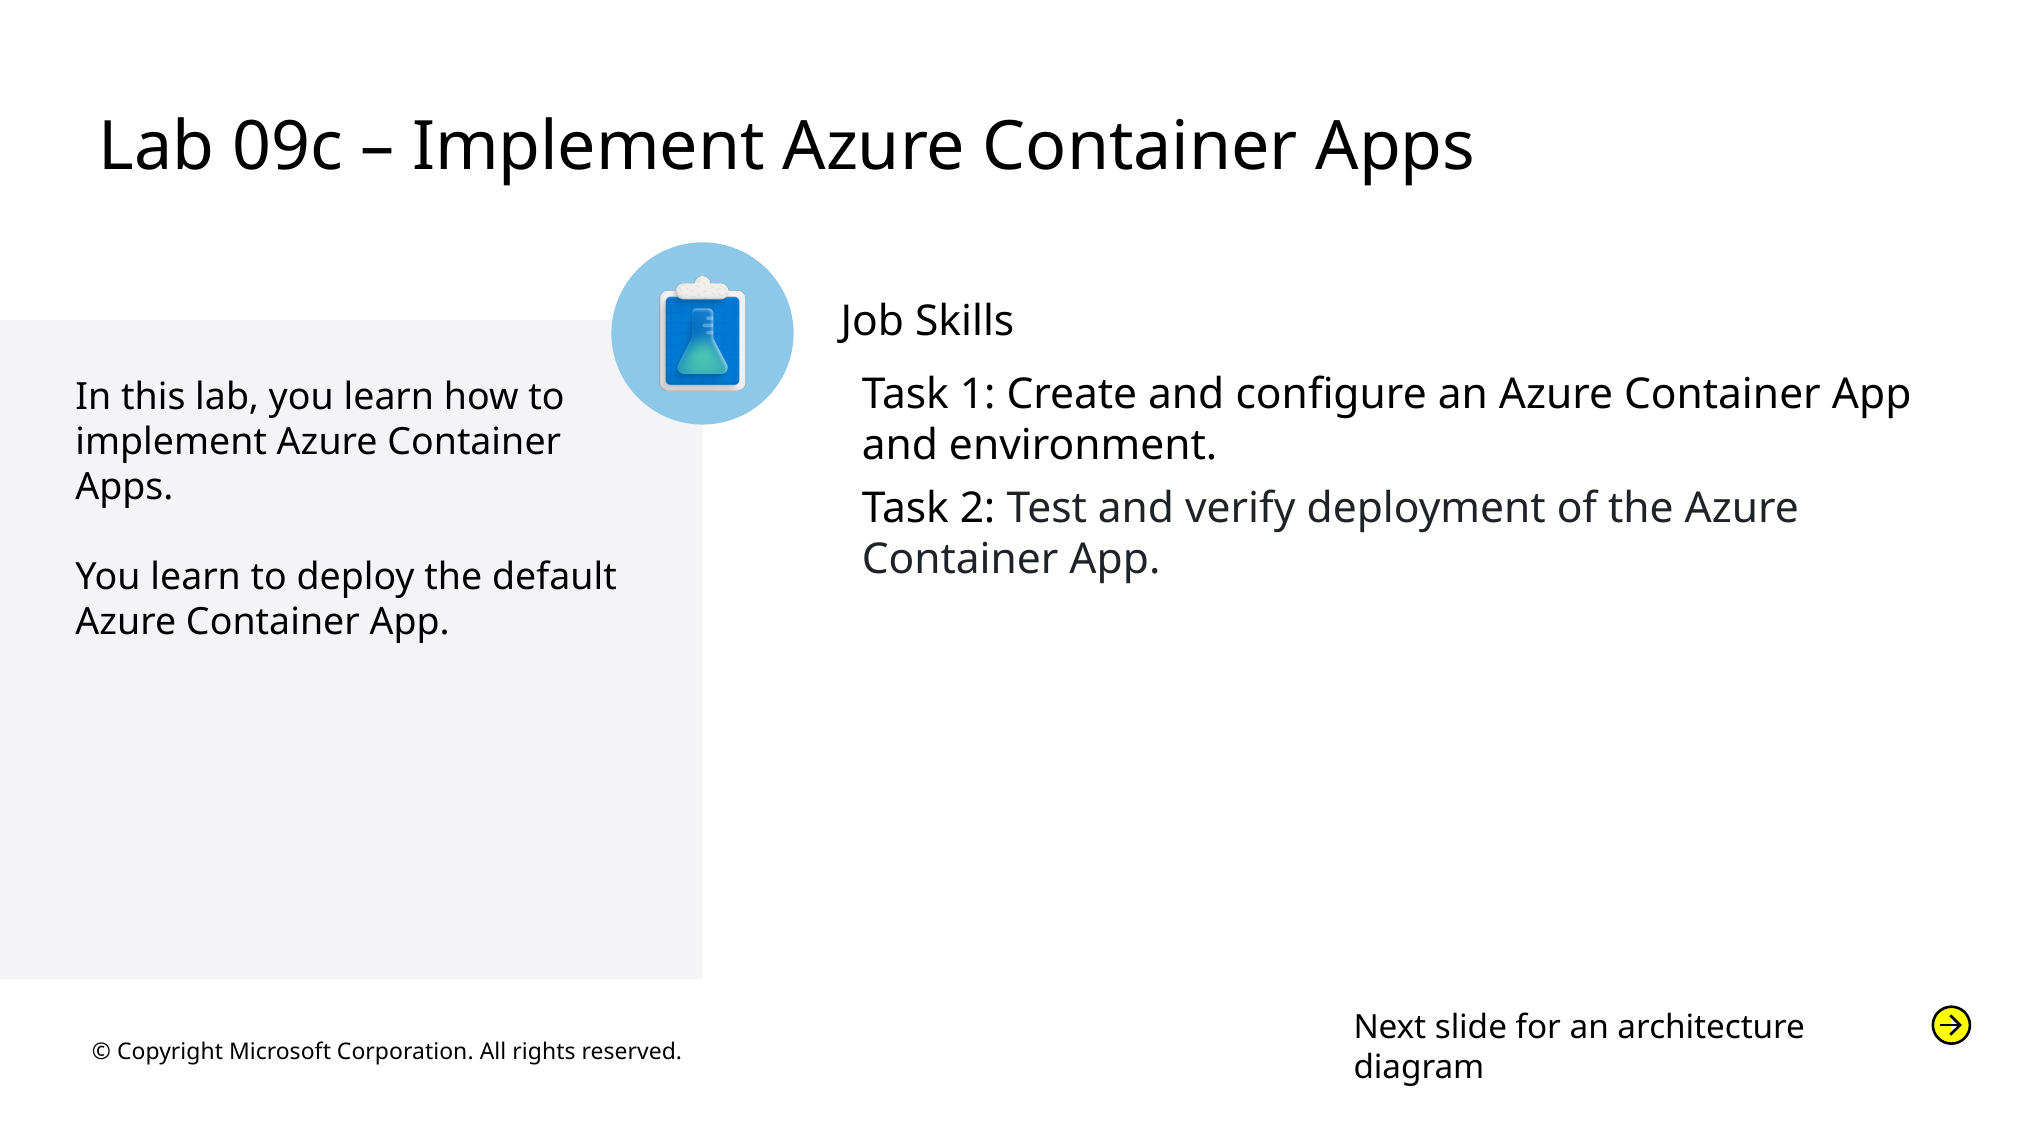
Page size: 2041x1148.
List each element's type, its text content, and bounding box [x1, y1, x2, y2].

picture [645, 276, 760, 391]
text_box Next slide for an architecture diagram [1353, 1004, 1913, 1085]
title Lab 09c – Implement Azure Container Apps [98, 86, 2019, 169]
text_box [1932, 1006, 1970, 1044]
text_box Job Skills [825, 285, 1846, 351]
text_box Task 1: Create and configure an Azure Container App and environment. Task 2: Test and verify deployment of the Azure Container App. [831, 343, 1946, 945]
text_box In this lab, you learn how to implement Azure Container Apps. You learn to deploy the default Azure Container App. [75, 371, 651, 642]
